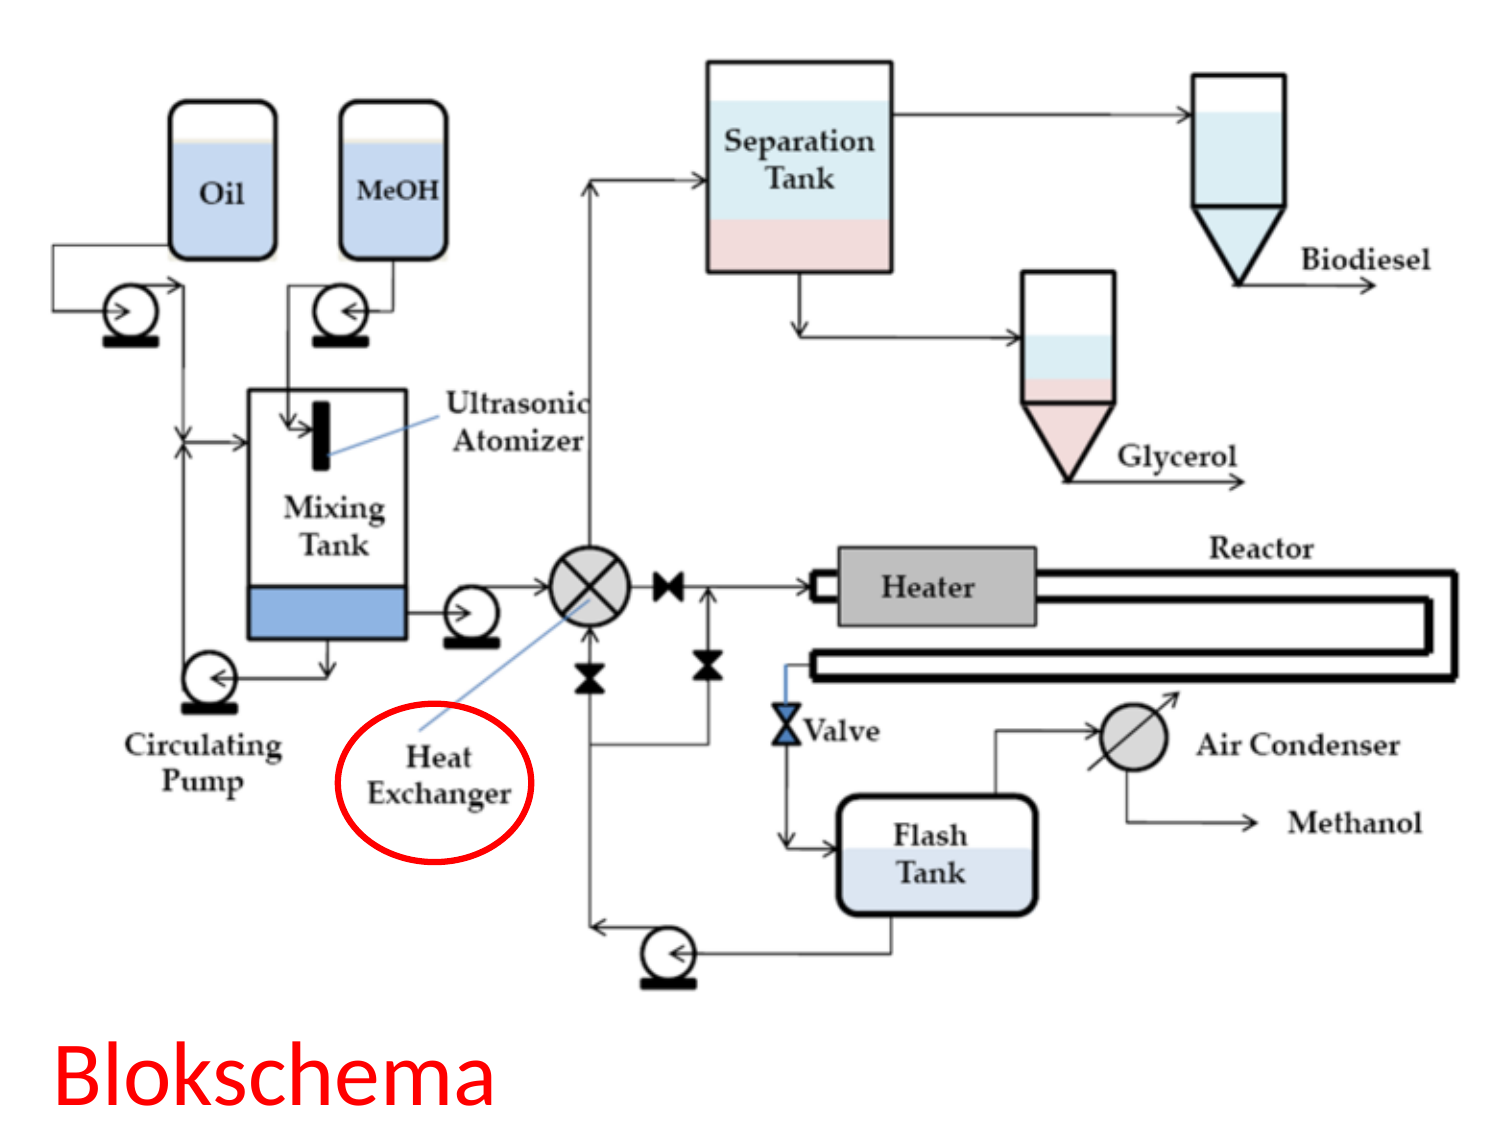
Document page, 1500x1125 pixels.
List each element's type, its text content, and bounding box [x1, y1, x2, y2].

text_box Blokschema [37, 1044, 520, 1125]
picture [26, 28, 1500, 1044]
